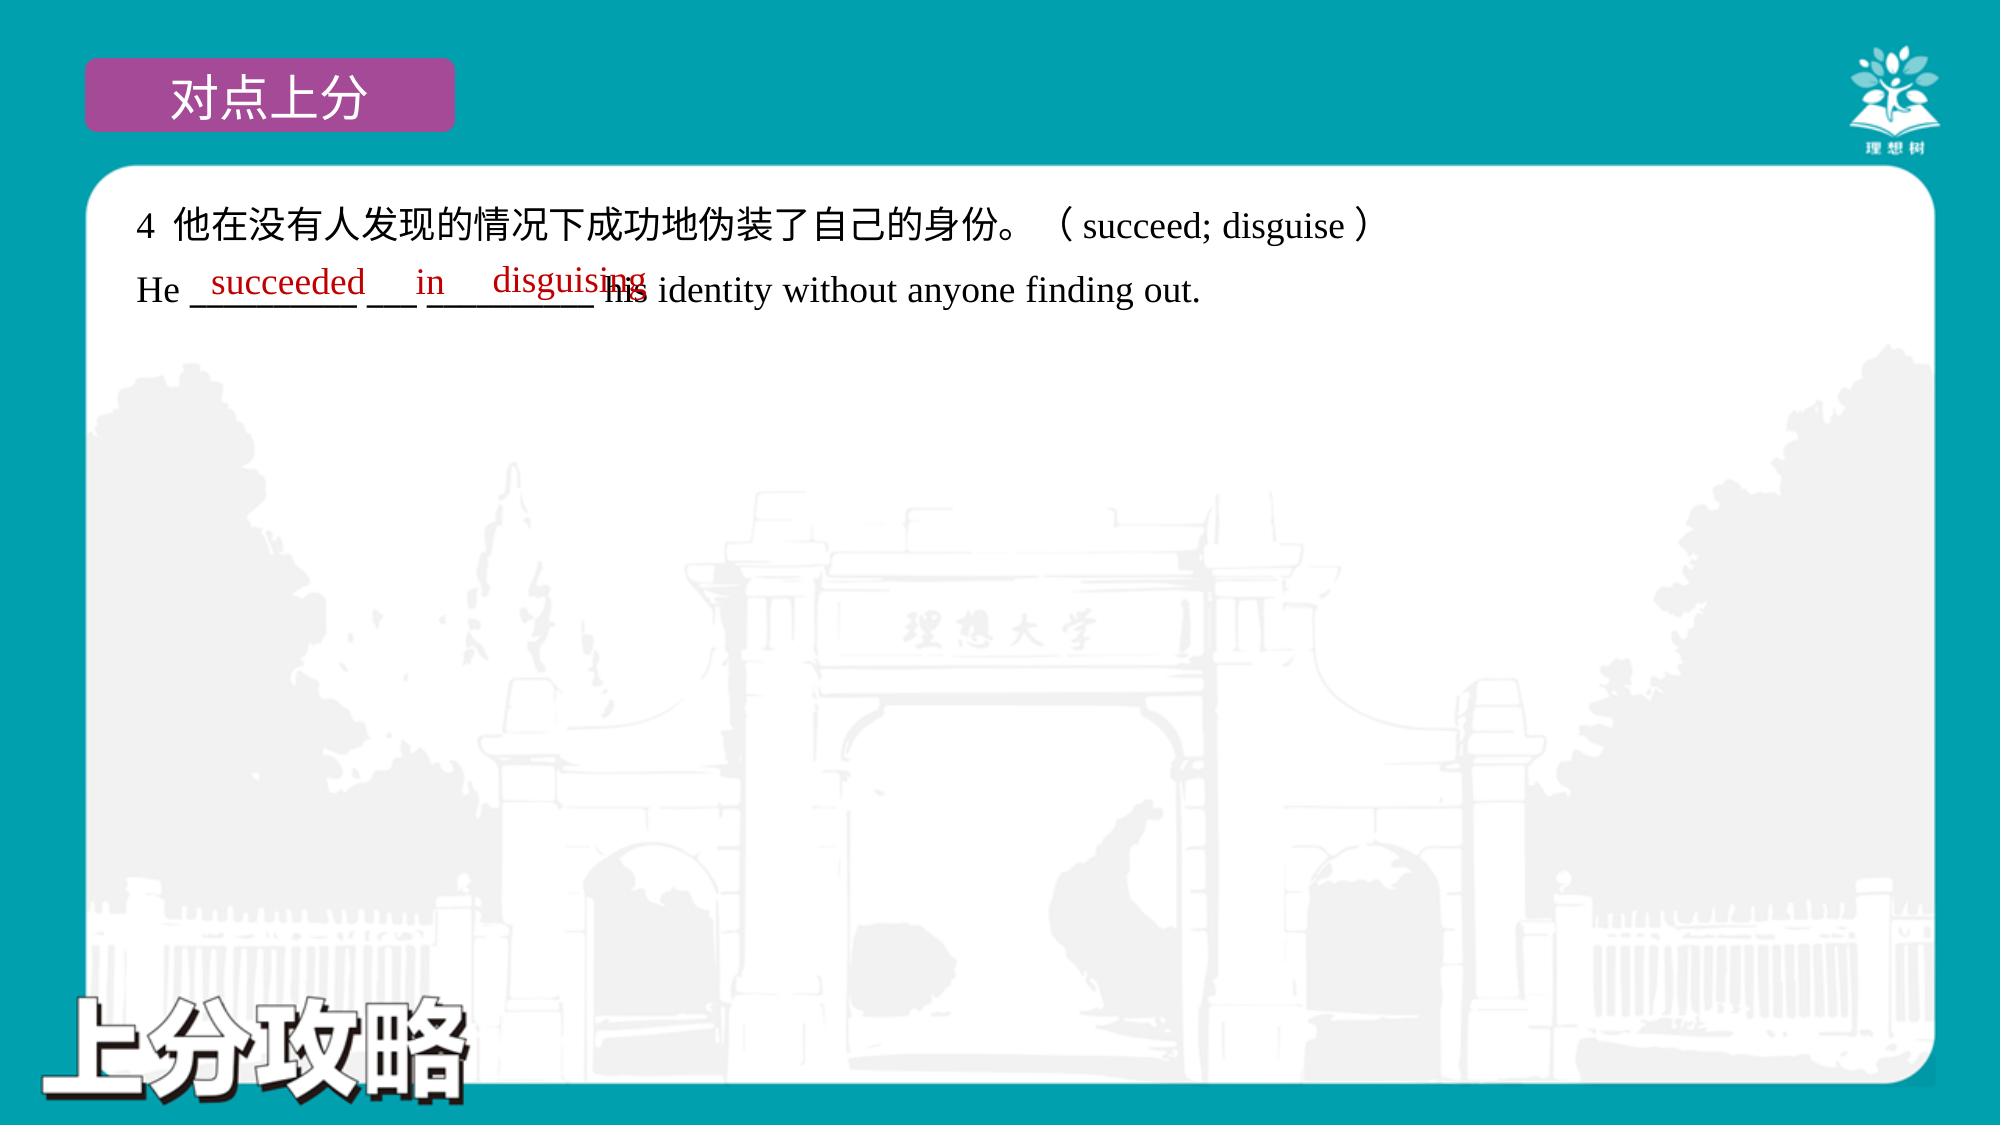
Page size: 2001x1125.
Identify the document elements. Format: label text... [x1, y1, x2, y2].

text_box 4 他在没有人发现的情况下成功地伪装了自己的身份。（succeed; disguise） He __________ ___ __________ his identity without anyone finding out. [136, 177, 1865, 304]
text_box in [401, 237, 459, 296]
text_box succeeded [197, 237, 380, 296]
picture [0, 0, 2000, 1125]
text_box disguising [478, 235, 661, 294]
